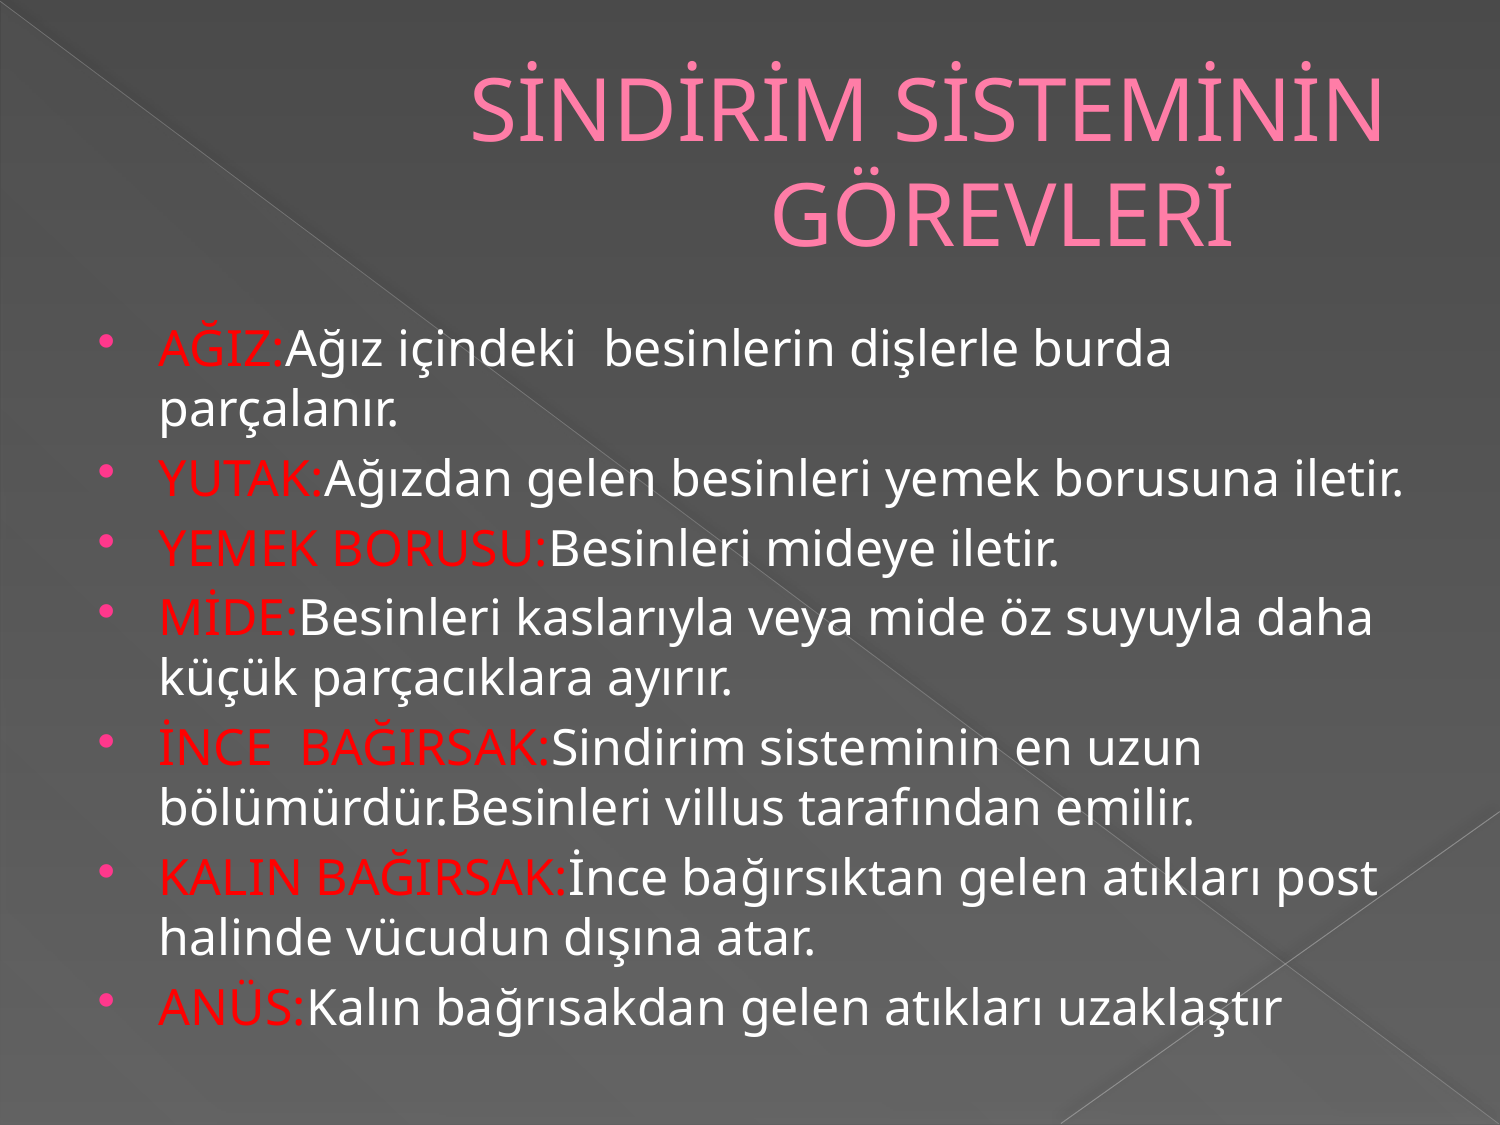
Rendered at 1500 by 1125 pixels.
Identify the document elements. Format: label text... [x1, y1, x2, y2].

title SİNDİRİM SİSTEMİNİN GÖREVLERİ [75, 43, 1425, 274]
list AĞIZ:Ağız içindeki besinlerin dişlerle burda parçalanır. YUTAK:Ağızdan gelen besinleri yemek borusuna iletir. YEMEK BORUSU:Besinleri mideye iletir. MİDE:Besinleri kaslarıyla veya mide öz suyuyla daha küçük parçacıklara ayırır. İNCE BAĞIRSAK:Sindirim sisteminin en uzun bölümürdür.Besinleri villus tarafından emilir. KALIN BAĞIRSAK:İnce bağırsıktan gelen atıkları post halinde vücudun dışına atar. ANÜS:Kalın bağrısakdan gelen atıkları uzaklaştır [75, 308, 1425, 1059]
